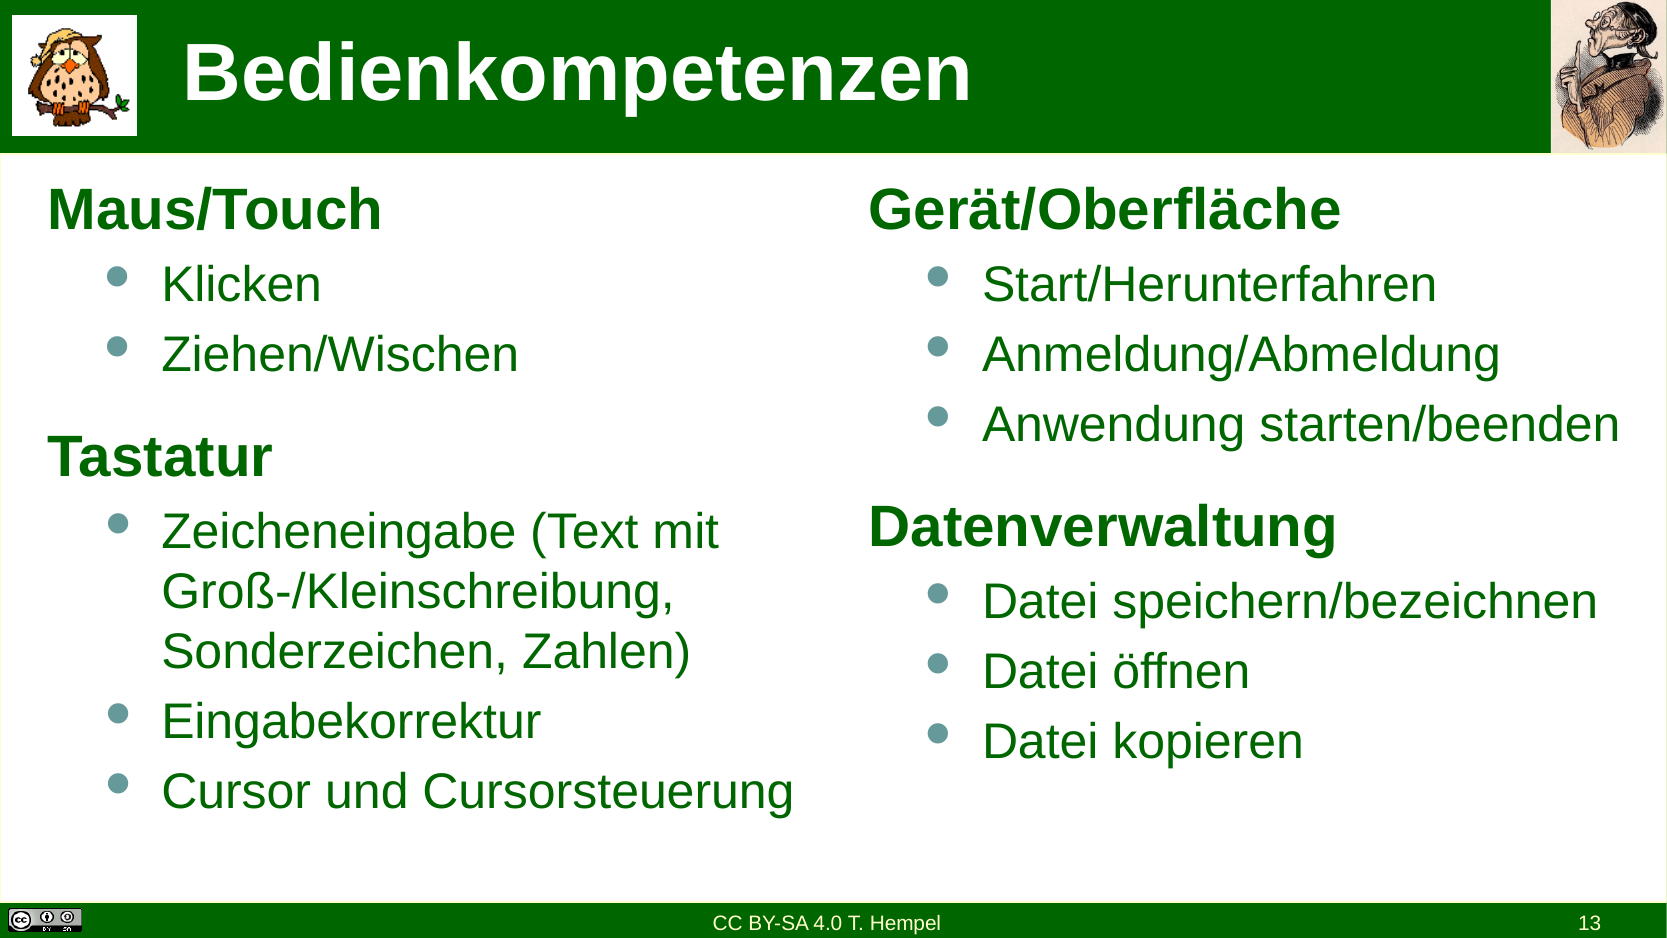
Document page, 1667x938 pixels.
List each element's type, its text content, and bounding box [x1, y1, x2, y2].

list Gerät/Oberfläche Start/Herunterfahren Anmeldung/Abmeldung Anwendung starten/beenden Datenverwaltung Datei speichern/bezeichnen Datei öffnen Datei kopieren [853, 163, 1647, 892]
slide_number 13 [1227, 901, 1616, 927]
picture [12, 15, 137, 136]
title Bedienkompetenzen [167, 17, 1516, 125]
picture [1550, 0, 1667, 153]
footer CC BY-SA 4.0 T. Hempel [465, 901, 1188, 927]
picture [8, 908, 82, 932]
list Maus/Touch Klicken Ziehen/Wischen Tastatur Zeicheneingabe (Text mit Groß-/Kleinschreibung, Sonderzeichen, Zahlen) Eingabekorrektur Cursor und Cursorsteuerung [32, 163, 826, 892]
